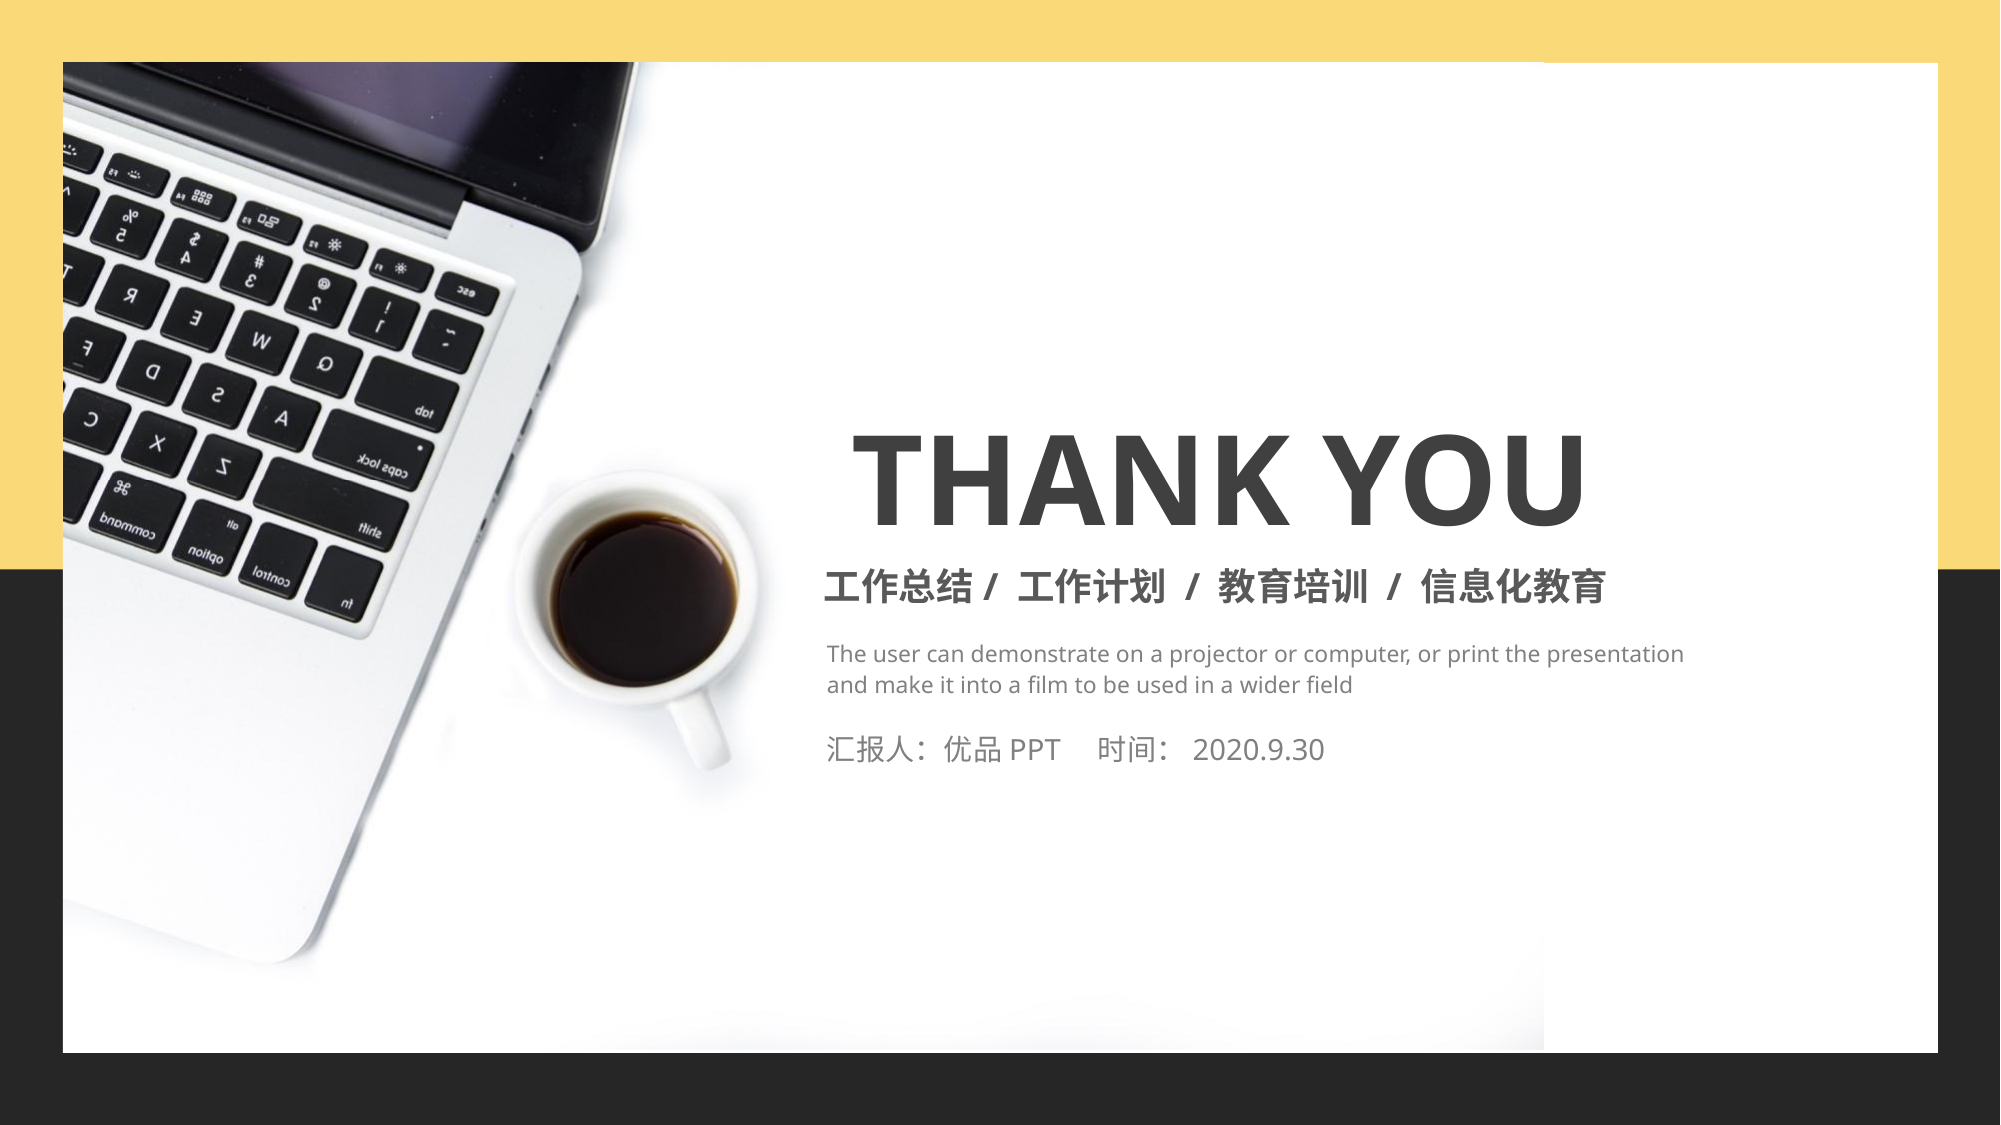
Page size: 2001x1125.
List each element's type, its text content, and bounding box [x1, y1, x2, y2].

picture [63, 62, 1544, 1050]
text_box 汇报人：优品PPT 时间：2020.9.30 [812, 719, 1741, 774]
text_box The user can demonstrate on a projector or computer, or print the presentation and make it into a film to be used in a wider field [812, 628, 1741, 706]
text_box 工作总结/ 工作计划 / 教育培训 / 信息化教育 [809, 555, 1623, 616]
text_box THANK YOU [836, 392, 1608, 555]
